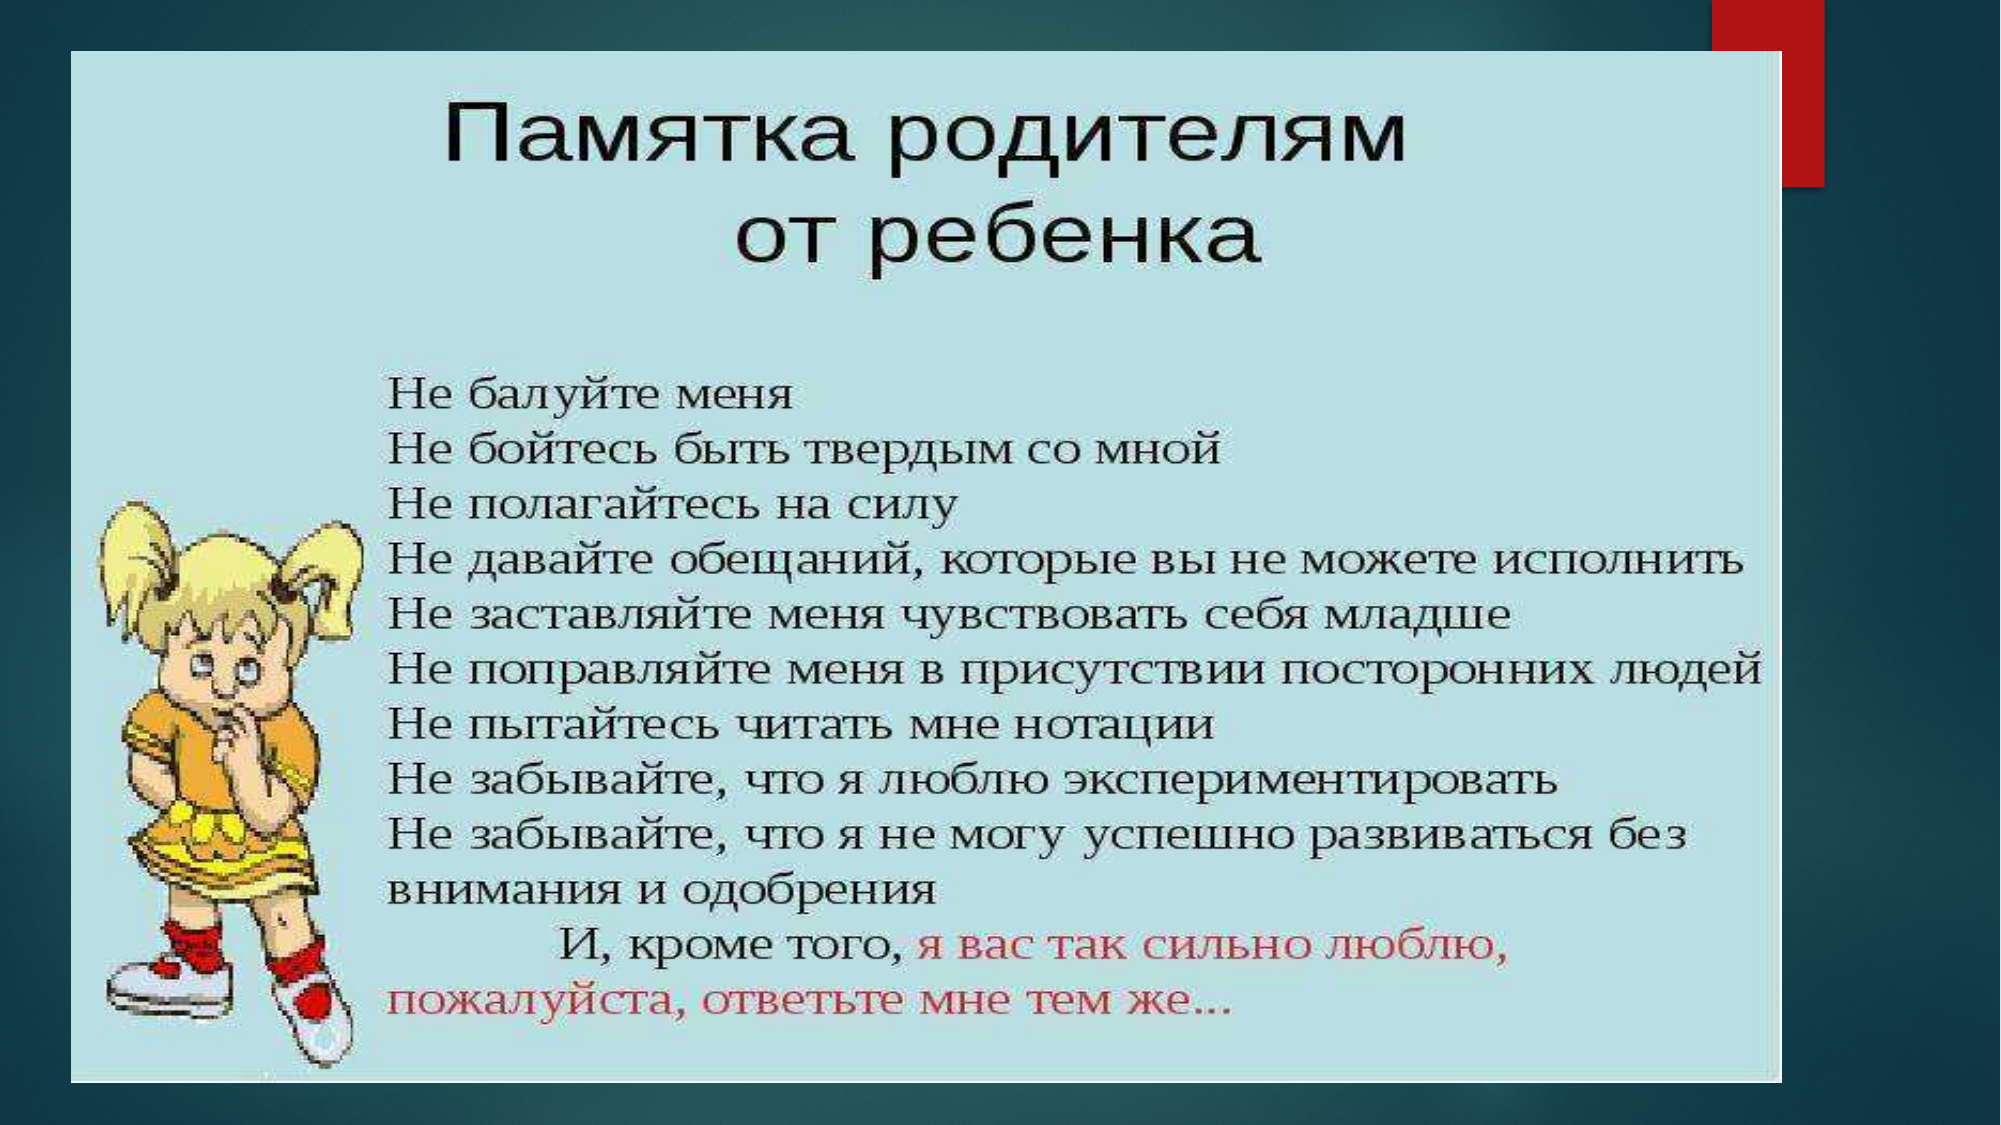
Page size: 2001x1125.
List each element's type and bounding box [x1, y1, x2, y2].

picture [0, 0, 1783, 1125]
